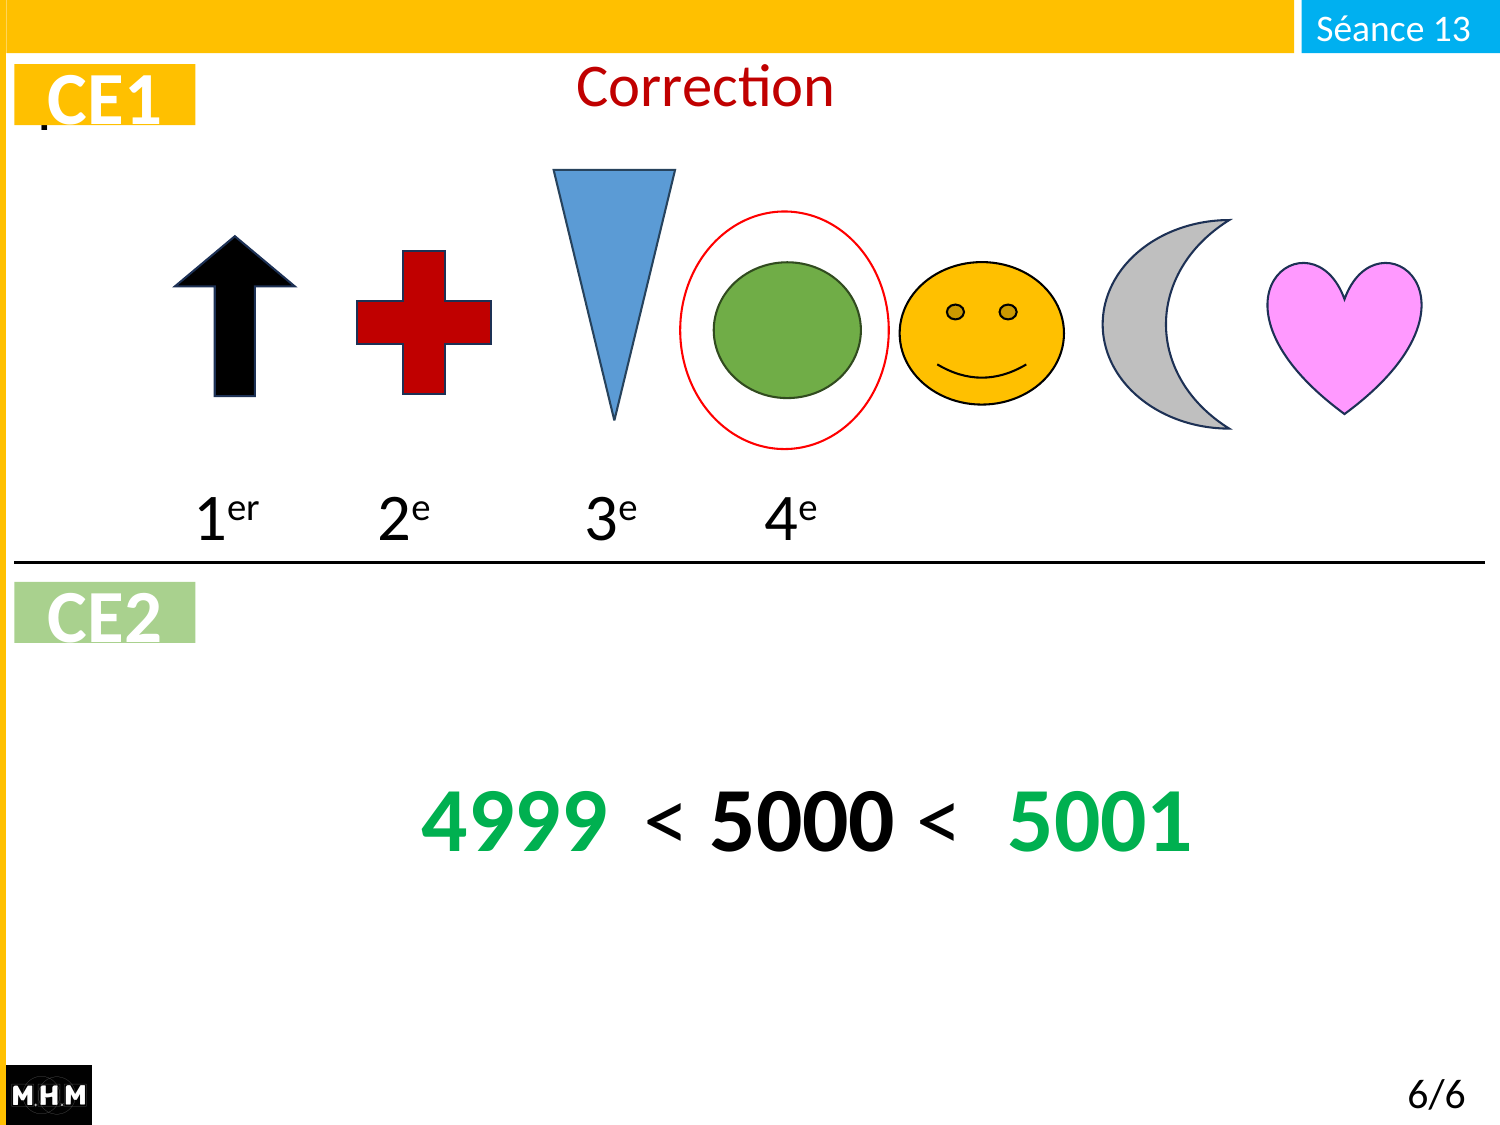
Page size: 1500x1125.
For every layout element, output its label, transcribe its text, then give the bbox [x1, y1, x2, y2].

title Correction [560, 46, 1500, 128]
text_box 4999 [382, 752, 648, 877]
text_box 5001 [978, 752, 1224, 877]
text_box 2e [362, 466, 486, 561]
text_box 4e [749, 466, 873, 561]
text_box … < 5000 < … [648, 752, 978, 877]
list 6/6 [1373, 1064, 1500, 1125]
text_box [172, 234, 298, 398]
text_box [712, 261, 862, 400]
text_box [1101, 218, 1233, 430]
text_box [1266, 261, 1423, 416]
picture [6, 1065, 92, 1125]
text_box CE1 [13, 63, 196, 126]
text_box [552, 168, 677, 421]
text_box 1er [178, 466, 302, 561]
text_box [898, 261, 1066, 406]
text_box 3e [569, 466, 693, 561]
text_box [679, 210, 890, 451]
text_box CE2 [13, 581, 196, 644]
text_box [356, 250, 492, 395]
